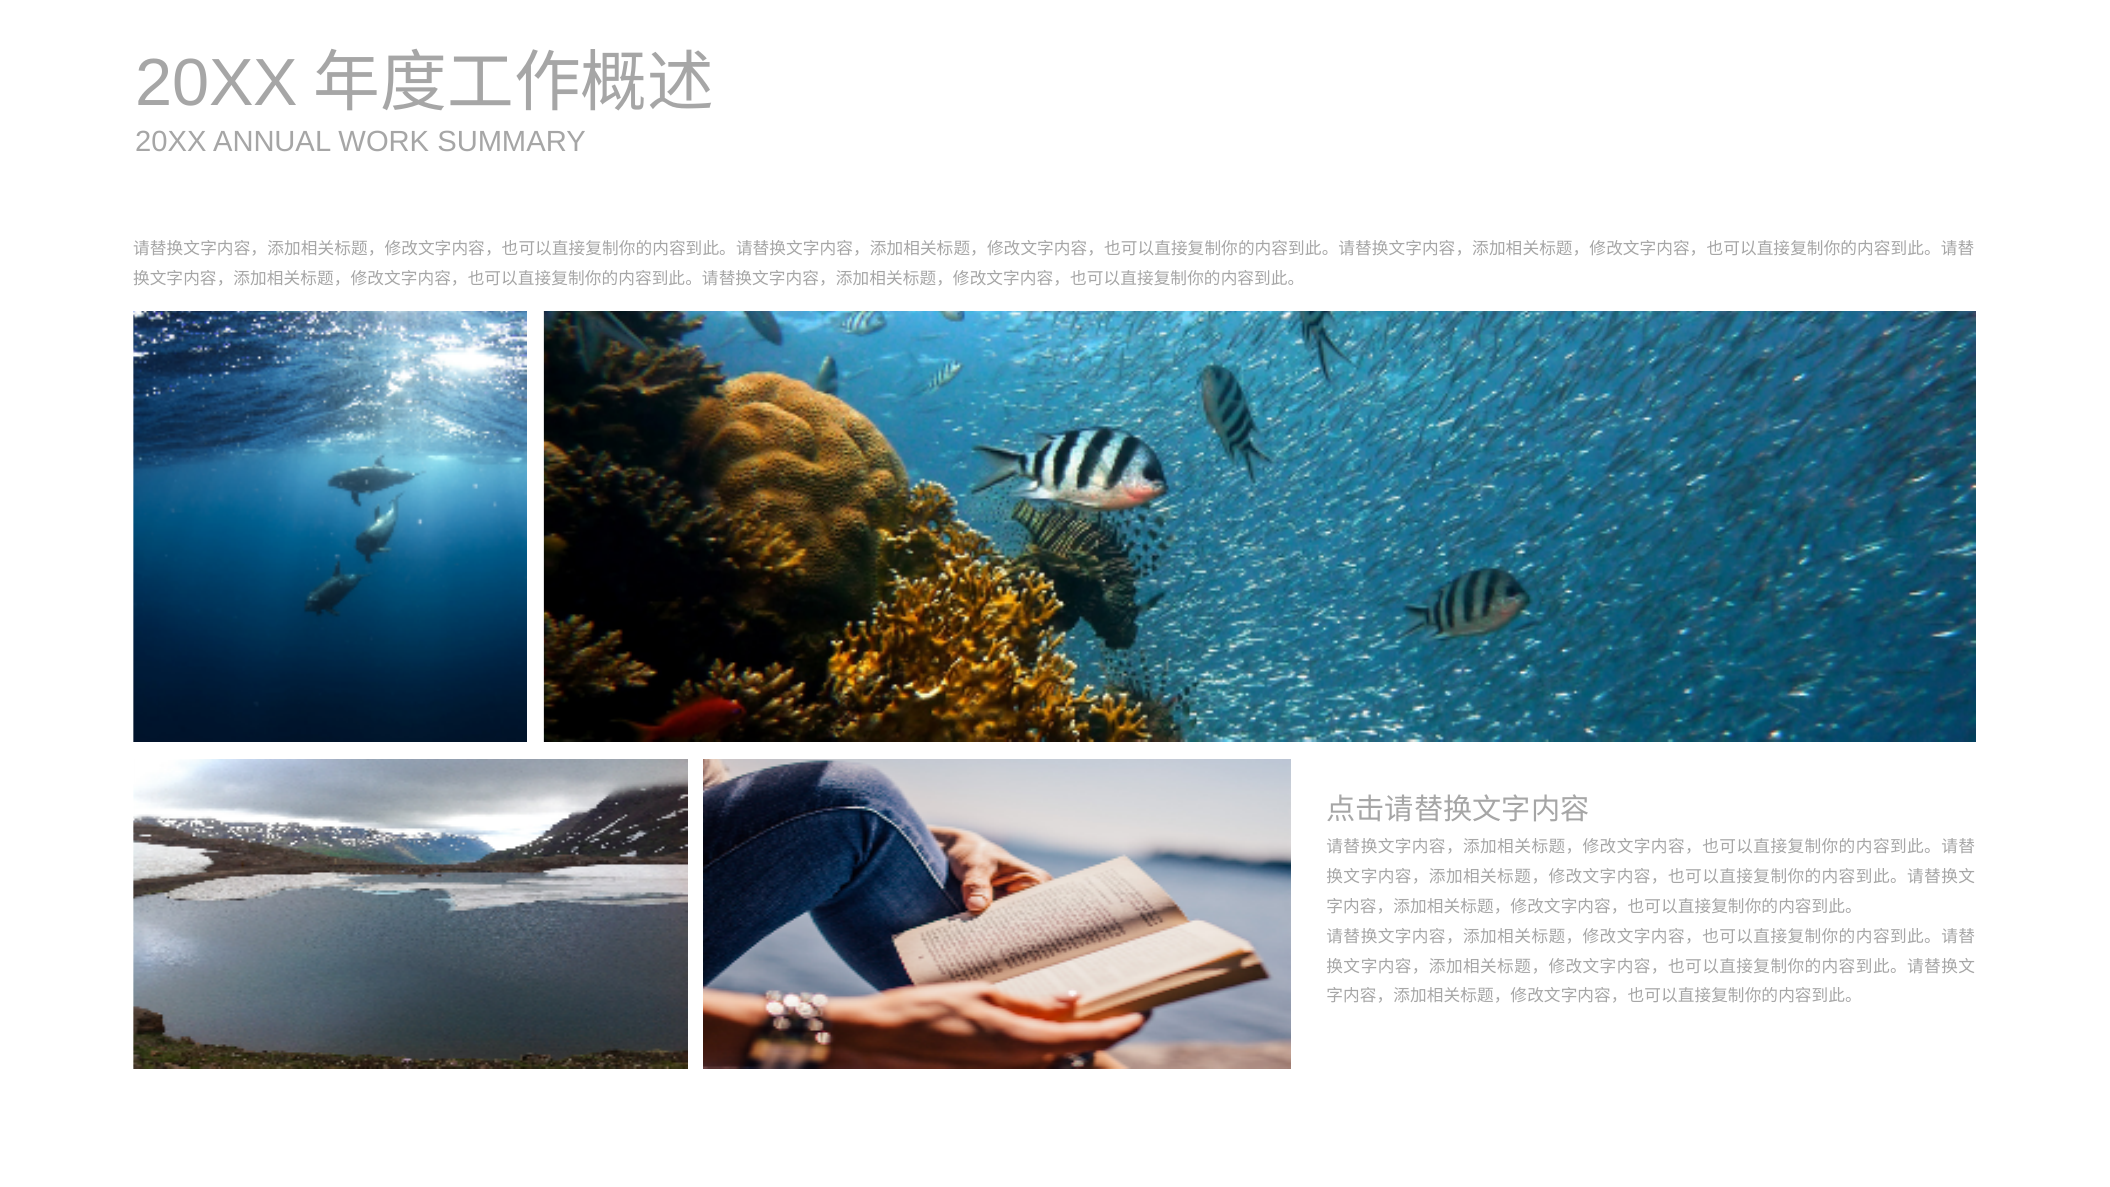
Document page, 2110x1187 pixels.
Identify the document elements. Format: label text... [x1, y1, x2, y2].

text_box [543, 310, 1977, 743]
text_box [132, 310, 528, 743]
text_box [132, 758, 689, 1069]
text_box [702, 758, 1292, 1069]
text_box 请替换文字内容，添加相关标题，修改文字内容，也可以直接复制你的内容到此。请替换文字内容，添加相关标题，修改文字内容，也可以直接复制你的内容到此。请替换文字内容，添加相关标题，修改文字内容，也可以直接复制你的内容到此。请替换文字内容，添加相关标题，修改文字内容，也可以直接复制你的内容到此。请替换文字内容，添加相关标题，修改文字内容，也可以直接复制你的内容到此。 [133, 228, 1976, 289]
text_box 20XX年度工作概述 [135, 38, 783, 119]
text_box 点击请替换文字内容 请替换文字内容，添加相关标题，修改文字内容，也可以直接复制你的内容到此。请替换文字内容，添加相关标题，修改文字内容，也可以直接复制你的内容到此。请替换文字内容，添加相关标题，修改文字内容，也可以直接复制你的内容到此。 请替换文字内容，添加相关标题，修改文字内容，也可以直接复制你的内容到此。请替换文字内容，添加相关标题，修改文字内容，也可以直接复制你的内容到此。请替换文字内容，添加相关标题，修改文字内容，也可以直接复制你的内容到此。 [1326, 773, 1976, 1006]
text_box 20XX ANNUAL WORK SUMMARY [135, 122, 596, 158]
